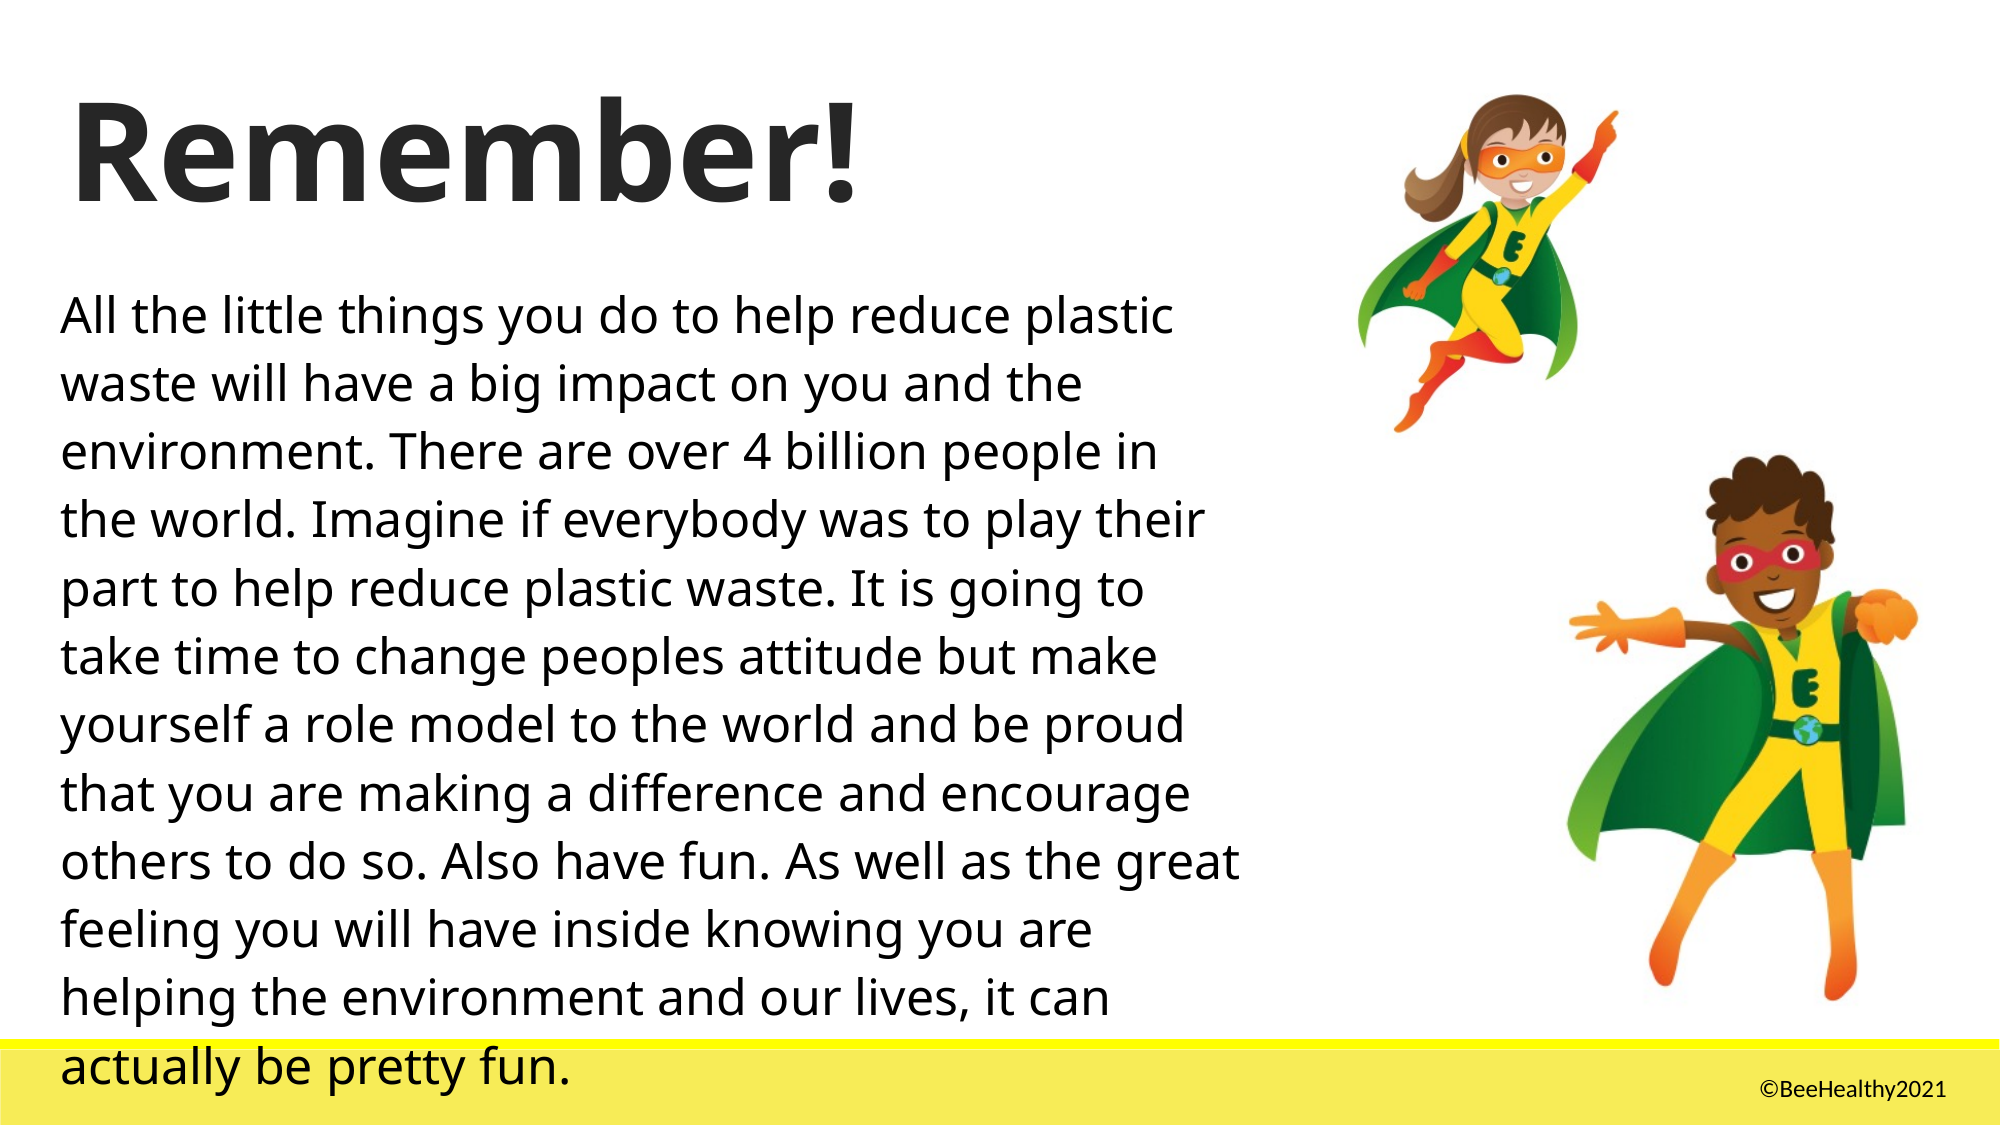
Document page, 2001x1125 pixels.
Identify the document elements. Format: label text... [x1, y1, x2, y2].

text_box Remember! [52, 56, 876, 237]
table_header All the little things you do to help reduce plastic waste will have a big impact on you and the environment. There are over 4 billion people in the world. Imagine if everybody was to play their part to help reduce plastic waste. It is going to take time to change peoples attitude but make yourself a role model to the world and be proud that you are making a difference and encourage others to do so. Also have fun. As well as the great feeling you will have inside knowing you are helping the environment and our lives, it can actually be pretty fun. Good luck and thank you for making a difference :) [46, 272, 1261, 1125]
picture [1298, 61, 1967, 1032]
